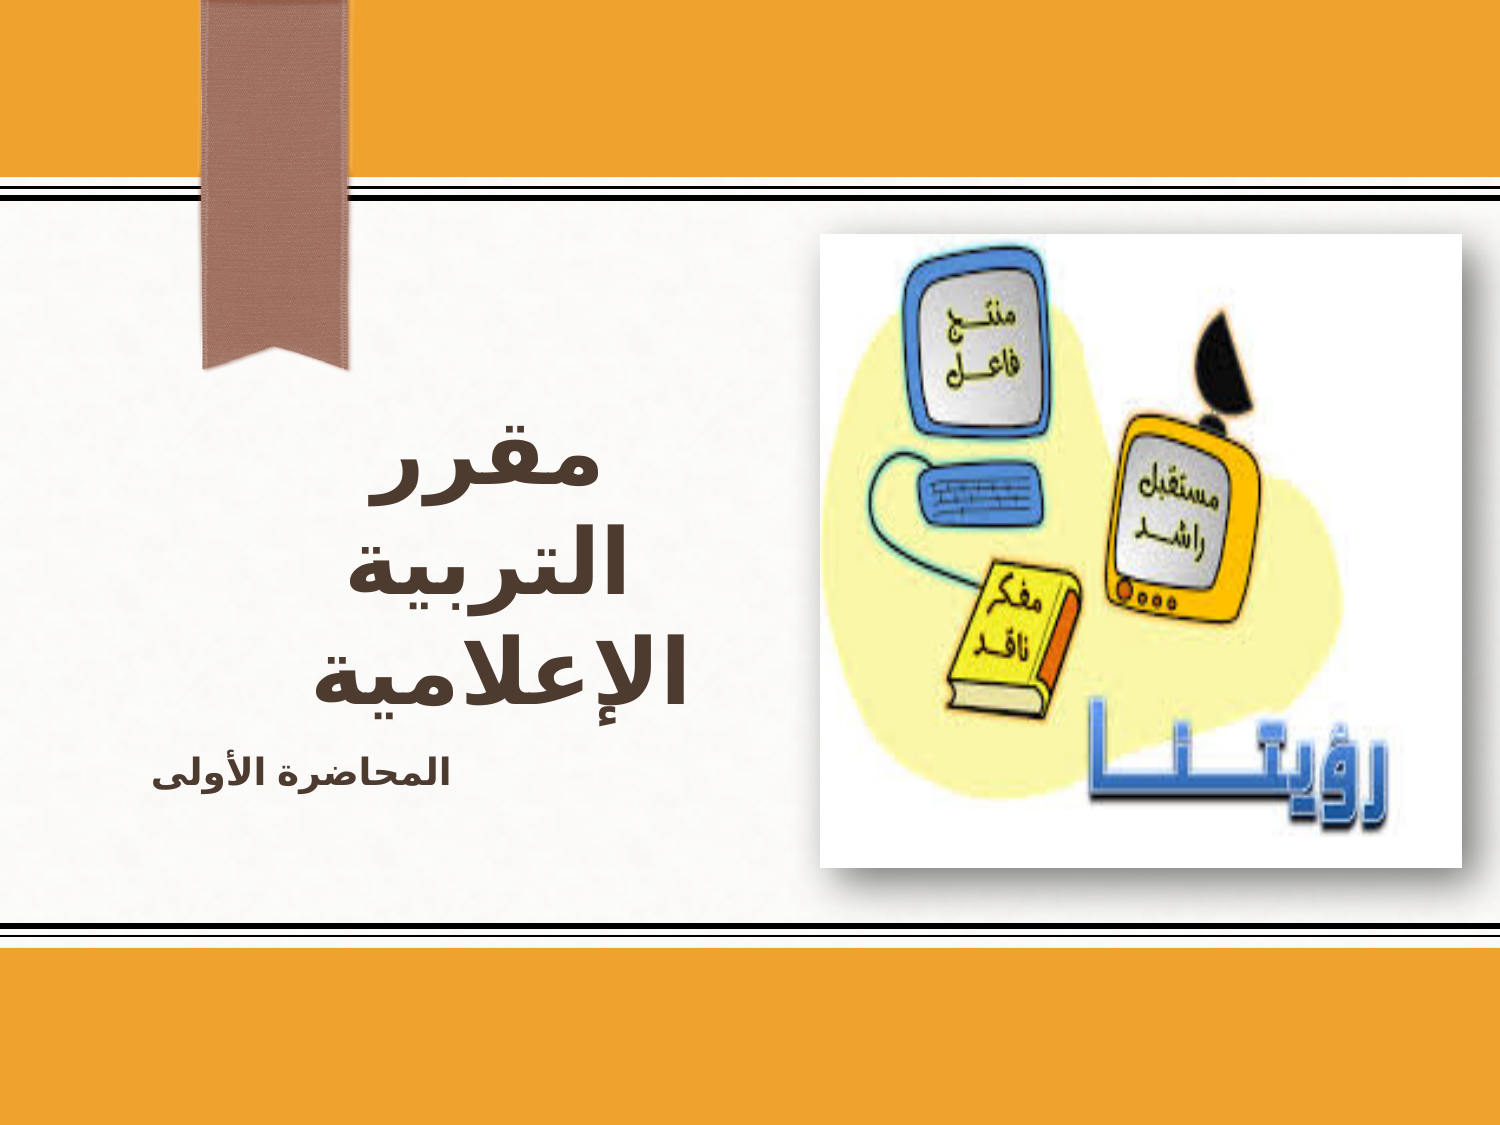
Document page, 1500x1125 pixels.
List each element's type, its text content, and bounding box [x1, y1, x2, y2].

subtitle المحاضرة الأولى [135, 740, 817, 897]
title مقرر التربية الإعلامية [135, 376, 802, 740]
picture [819, 234, 1462, 868]
